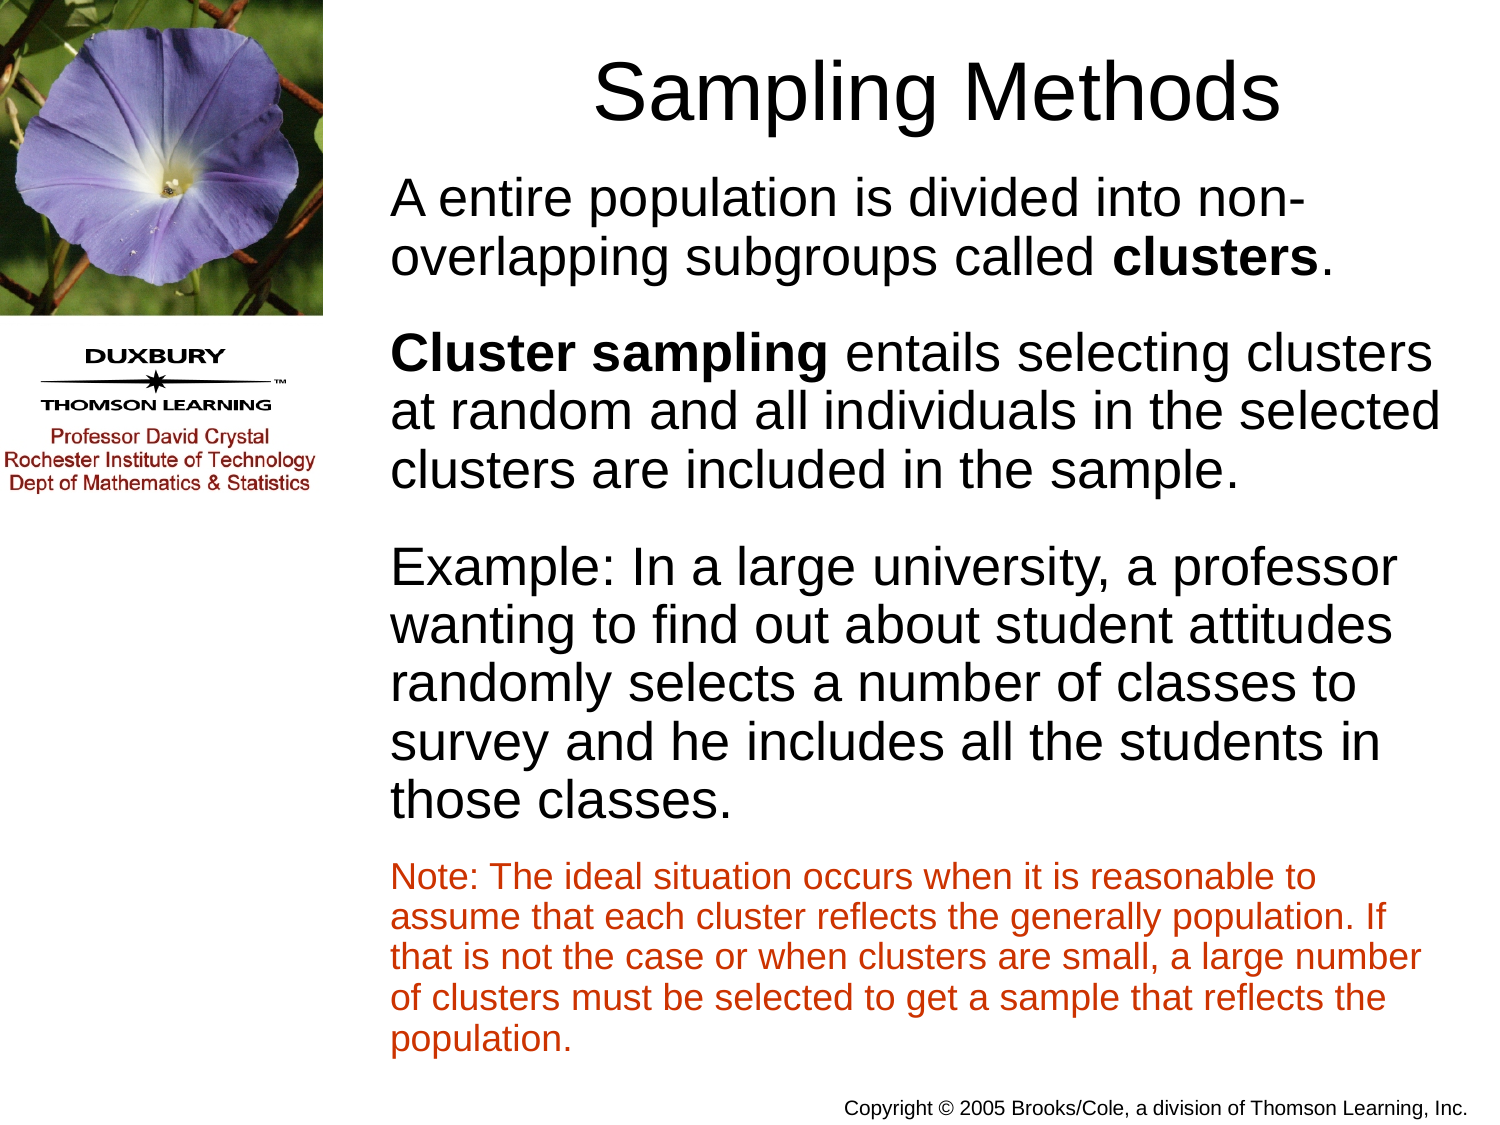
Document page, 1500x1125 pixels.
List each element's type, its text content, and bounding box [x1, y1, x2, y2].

title Sampling Methods [424, 24, 1451, 151]
picture [0, 0, 323, 499]
list A entire population is divided into non-overlapping subgroups called clusters. Cluster sampling entails selecting clusters at random and all individuals in the selected clusters are included in the sample. Example: In a large university, a professor wanting to find out about student attitudes randomly selects a number of classes to survey and he includes all the students in those classes. Note: The ideal situation occurs when it is reasonable to assume that each cluster reflects the generally population. If that is not the case or when clusters are small, a large number of clusters must be selected to get a sample that reflects the population. [374, 162, 1463, 913]
